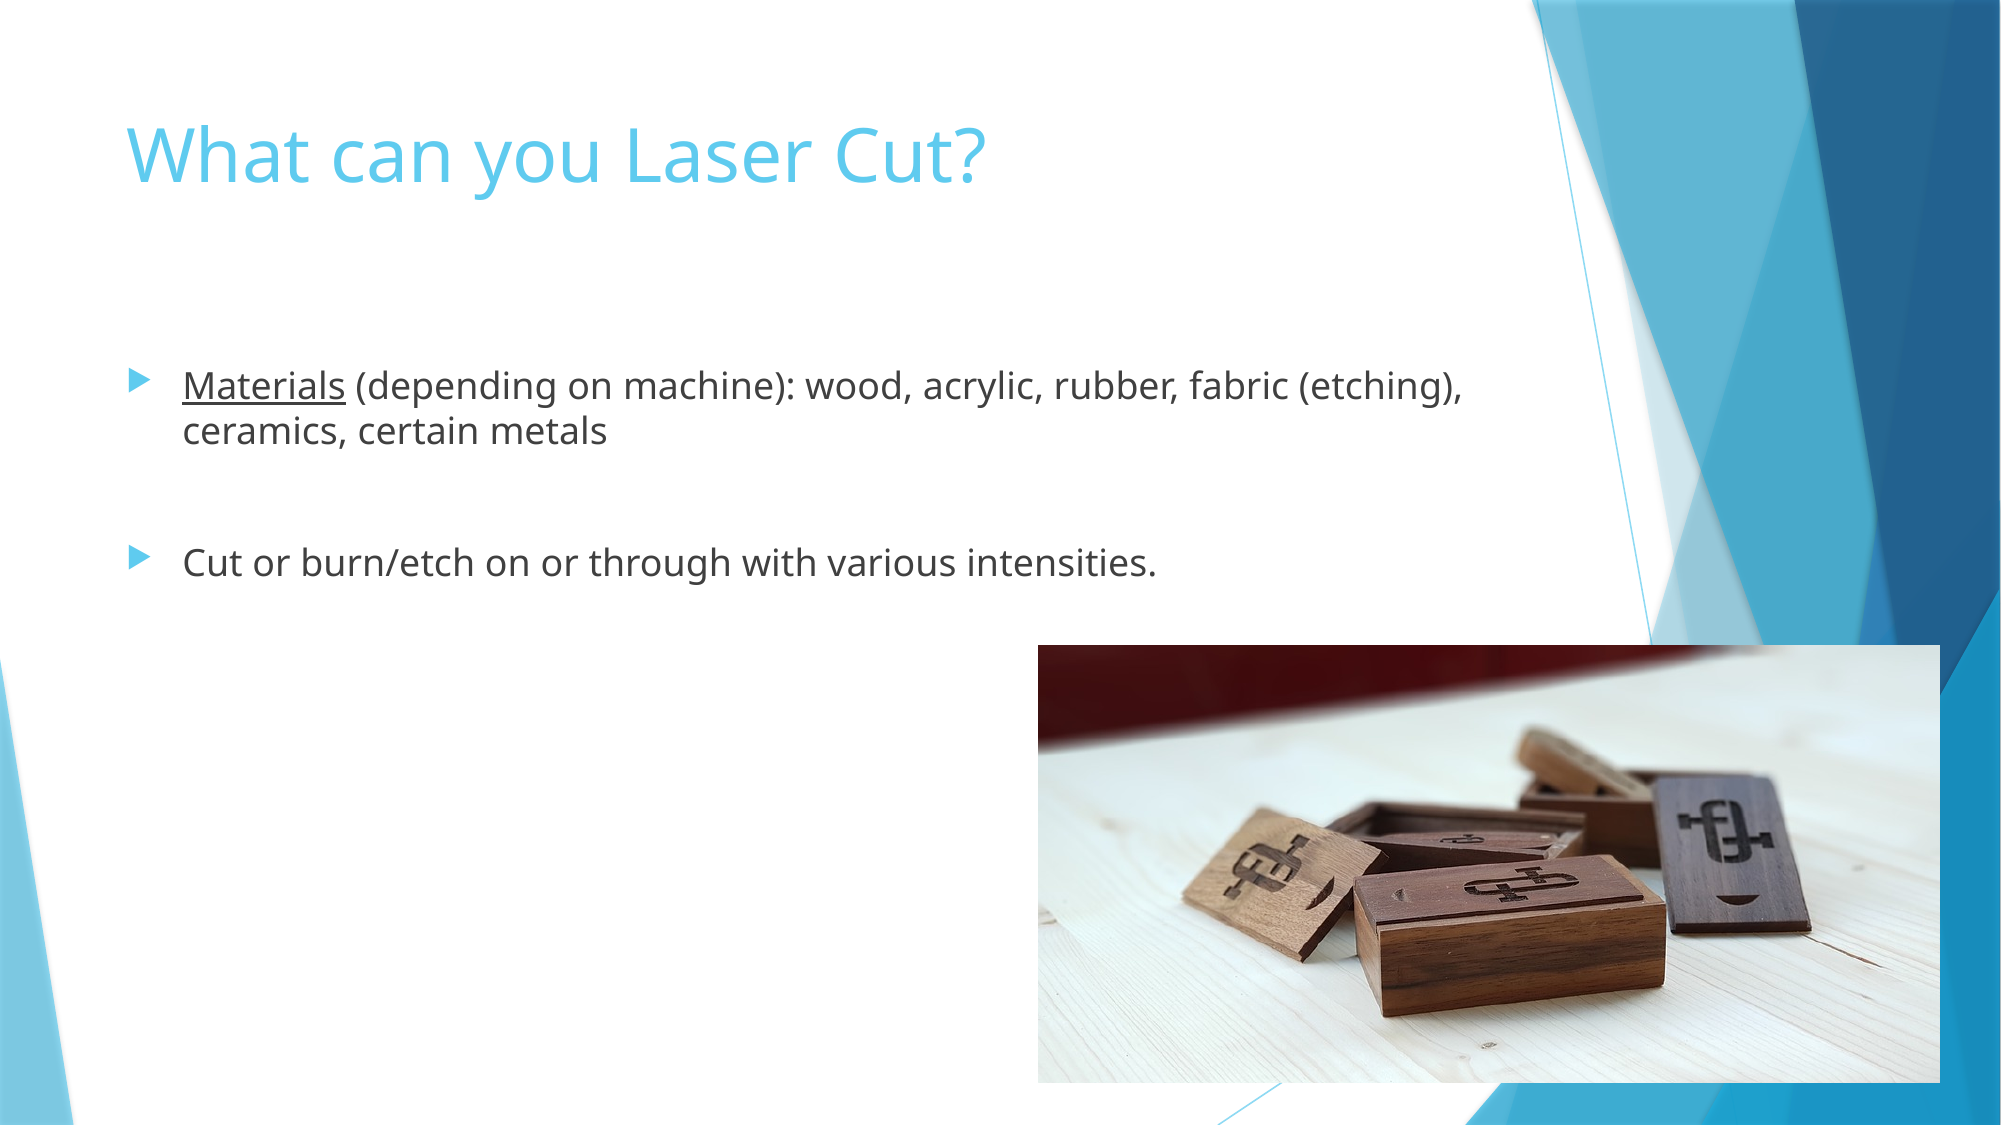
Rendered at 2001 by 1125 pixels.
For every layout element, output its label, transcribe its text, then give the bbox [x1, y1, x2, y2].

list Materials (depending on machine): wood, acrylic, rubber, fabric (etching), ceramics, certain metals Cut or burn/etch on or through with various intensities. [111, 354, 1522, 992]
picture [1037, 644, 1940, 1084]
title What can you Laser Cut? [111, 99, 1522, 317]
